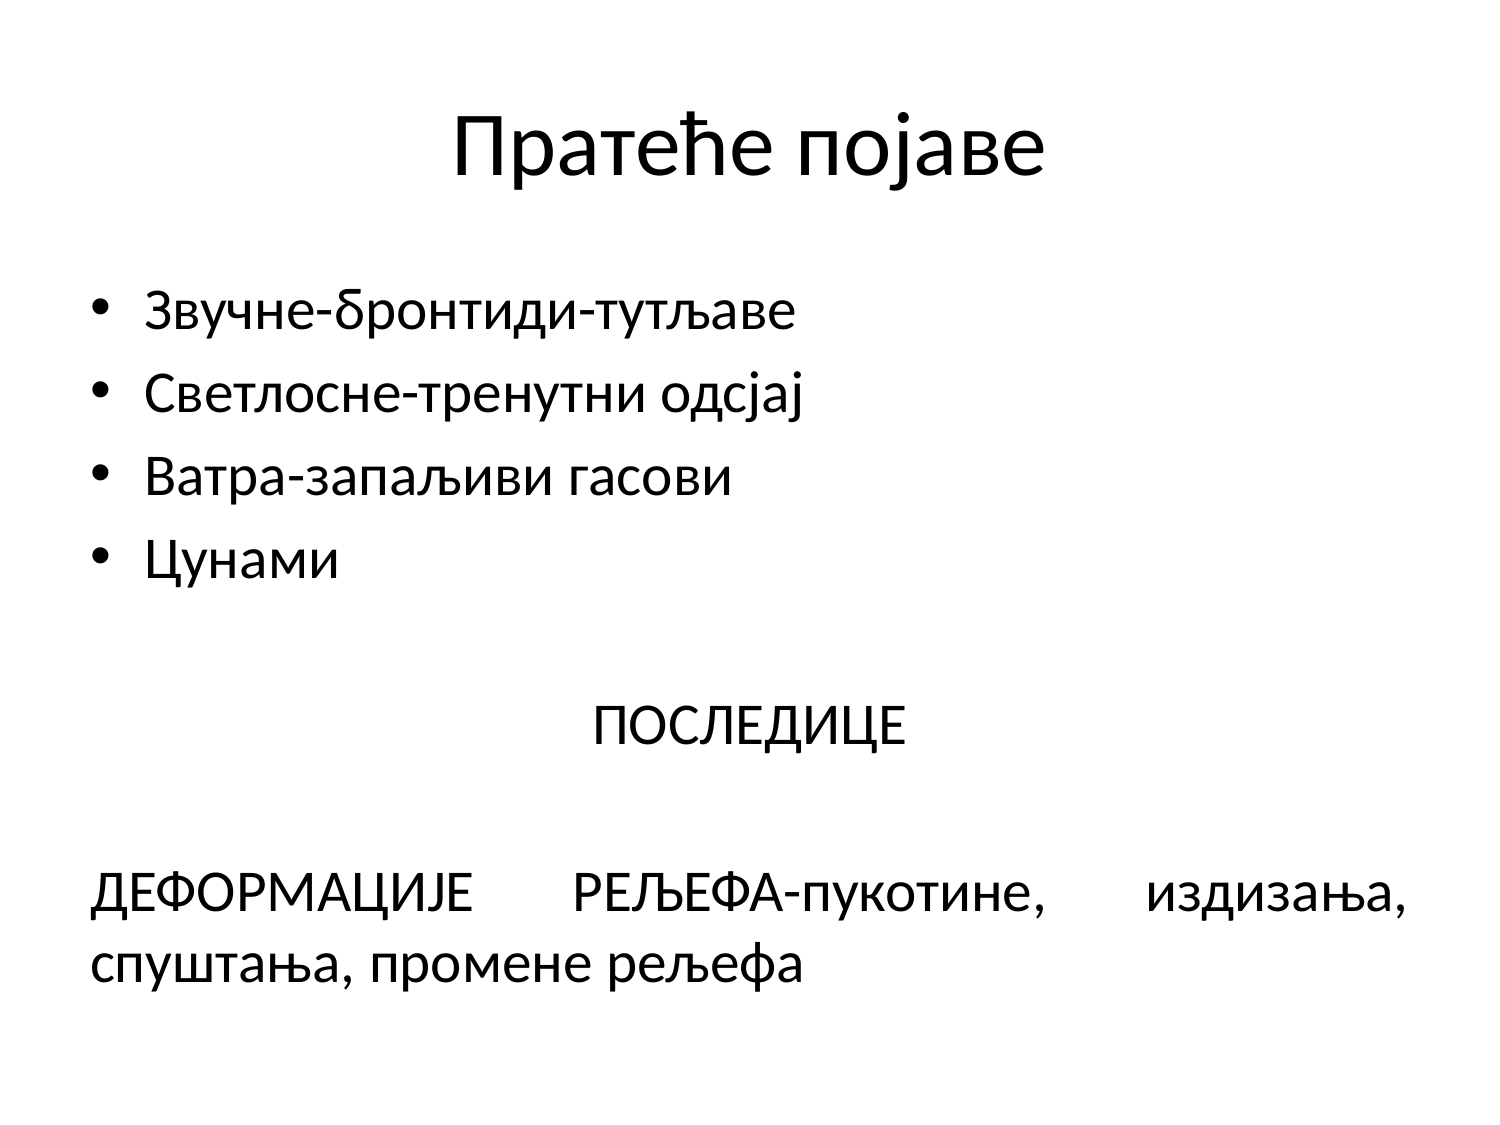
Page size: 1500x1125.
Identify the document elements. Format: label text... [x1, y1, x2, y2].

title Пратеће појаве [75, 45, 1425, 233]
list Звучне-бронтиди-тутљаве Светлосне-тренутни одсјај Ватра-запаљиви гасови Цунами ПОСЛЕДИЦЕ ДЕФОРМАЦИЈЕ РЕЉЕФА-пукотине, издизања, спуштања, промене рељефа [75, 262, 1425, 1005]
